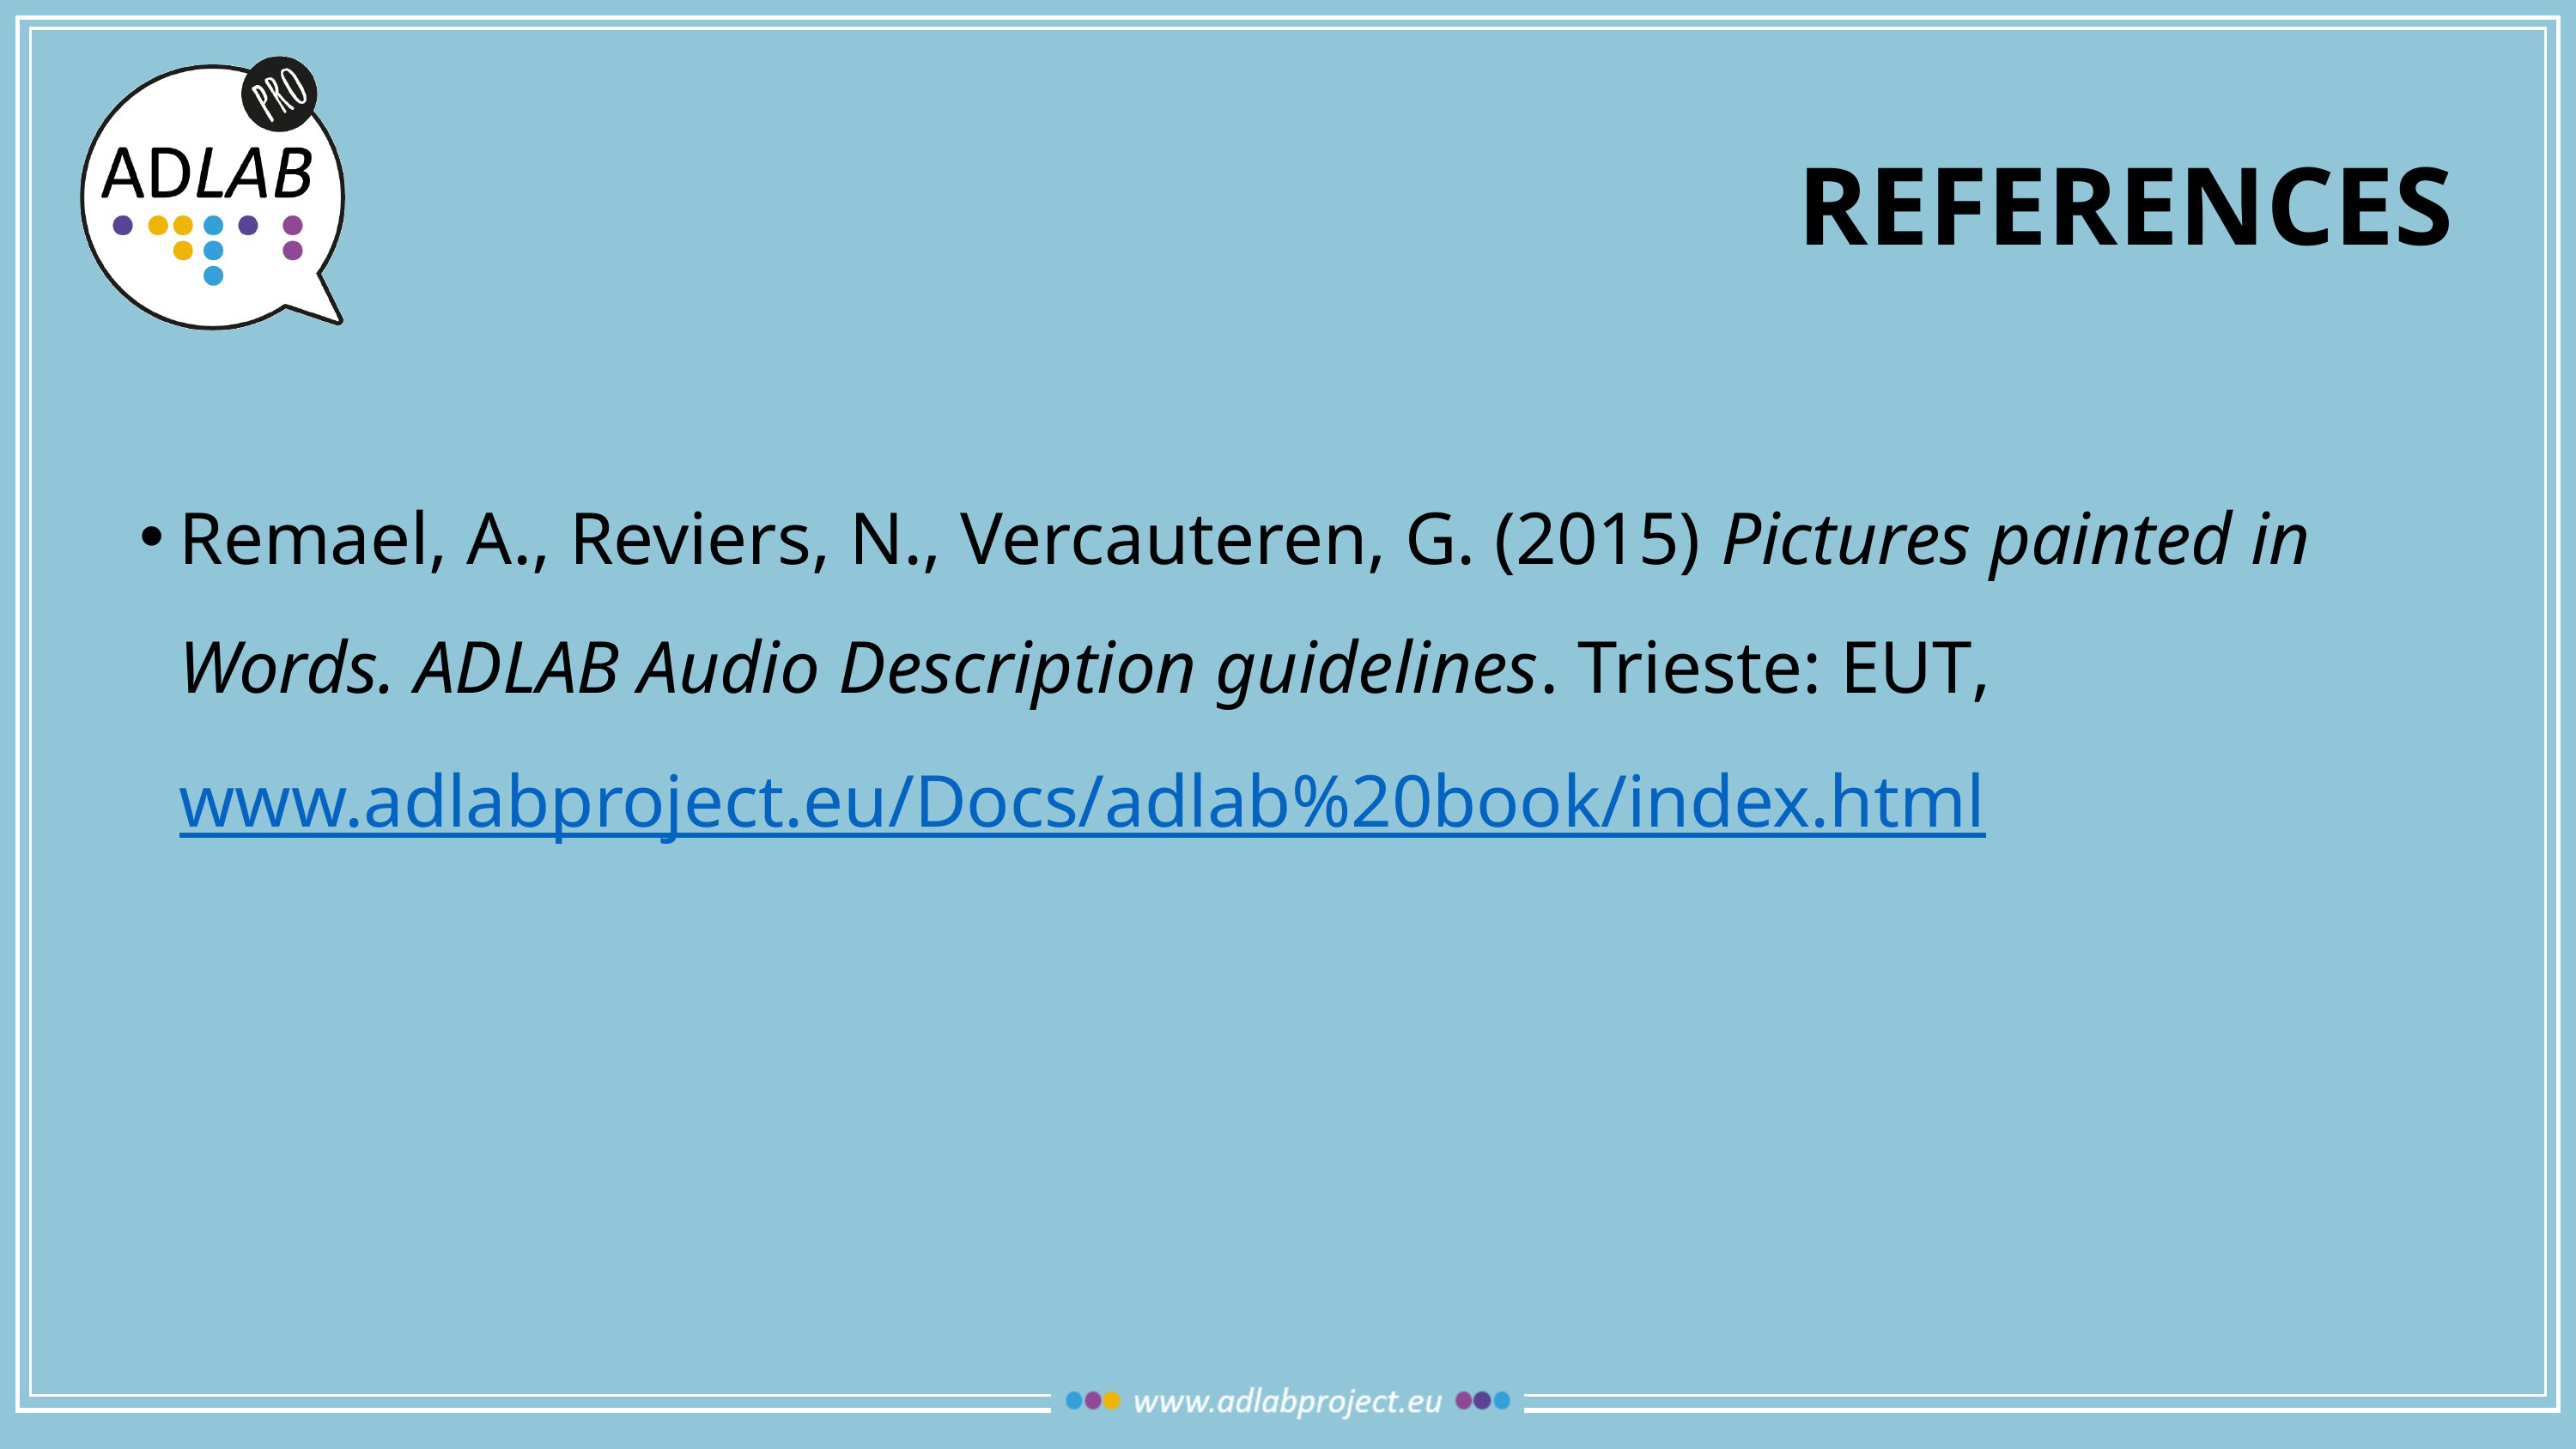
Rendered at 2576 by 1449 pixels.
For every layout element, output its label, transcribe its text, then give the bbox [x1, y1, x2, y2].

title references [384, 70, 2467, 351]
picture [72, 49, 353, 330]
picture [1051, 1378, 1524, 1429]
list Remael, A., Reviers, N., Vercauteren, G. (2015) Pictures painted in Words. ADLAB Audio Description guidelines. Trieste: EUT, www.adlabproject.eu/Docs/adlab%20book/index.html [126, 443, 2501, 1099]
